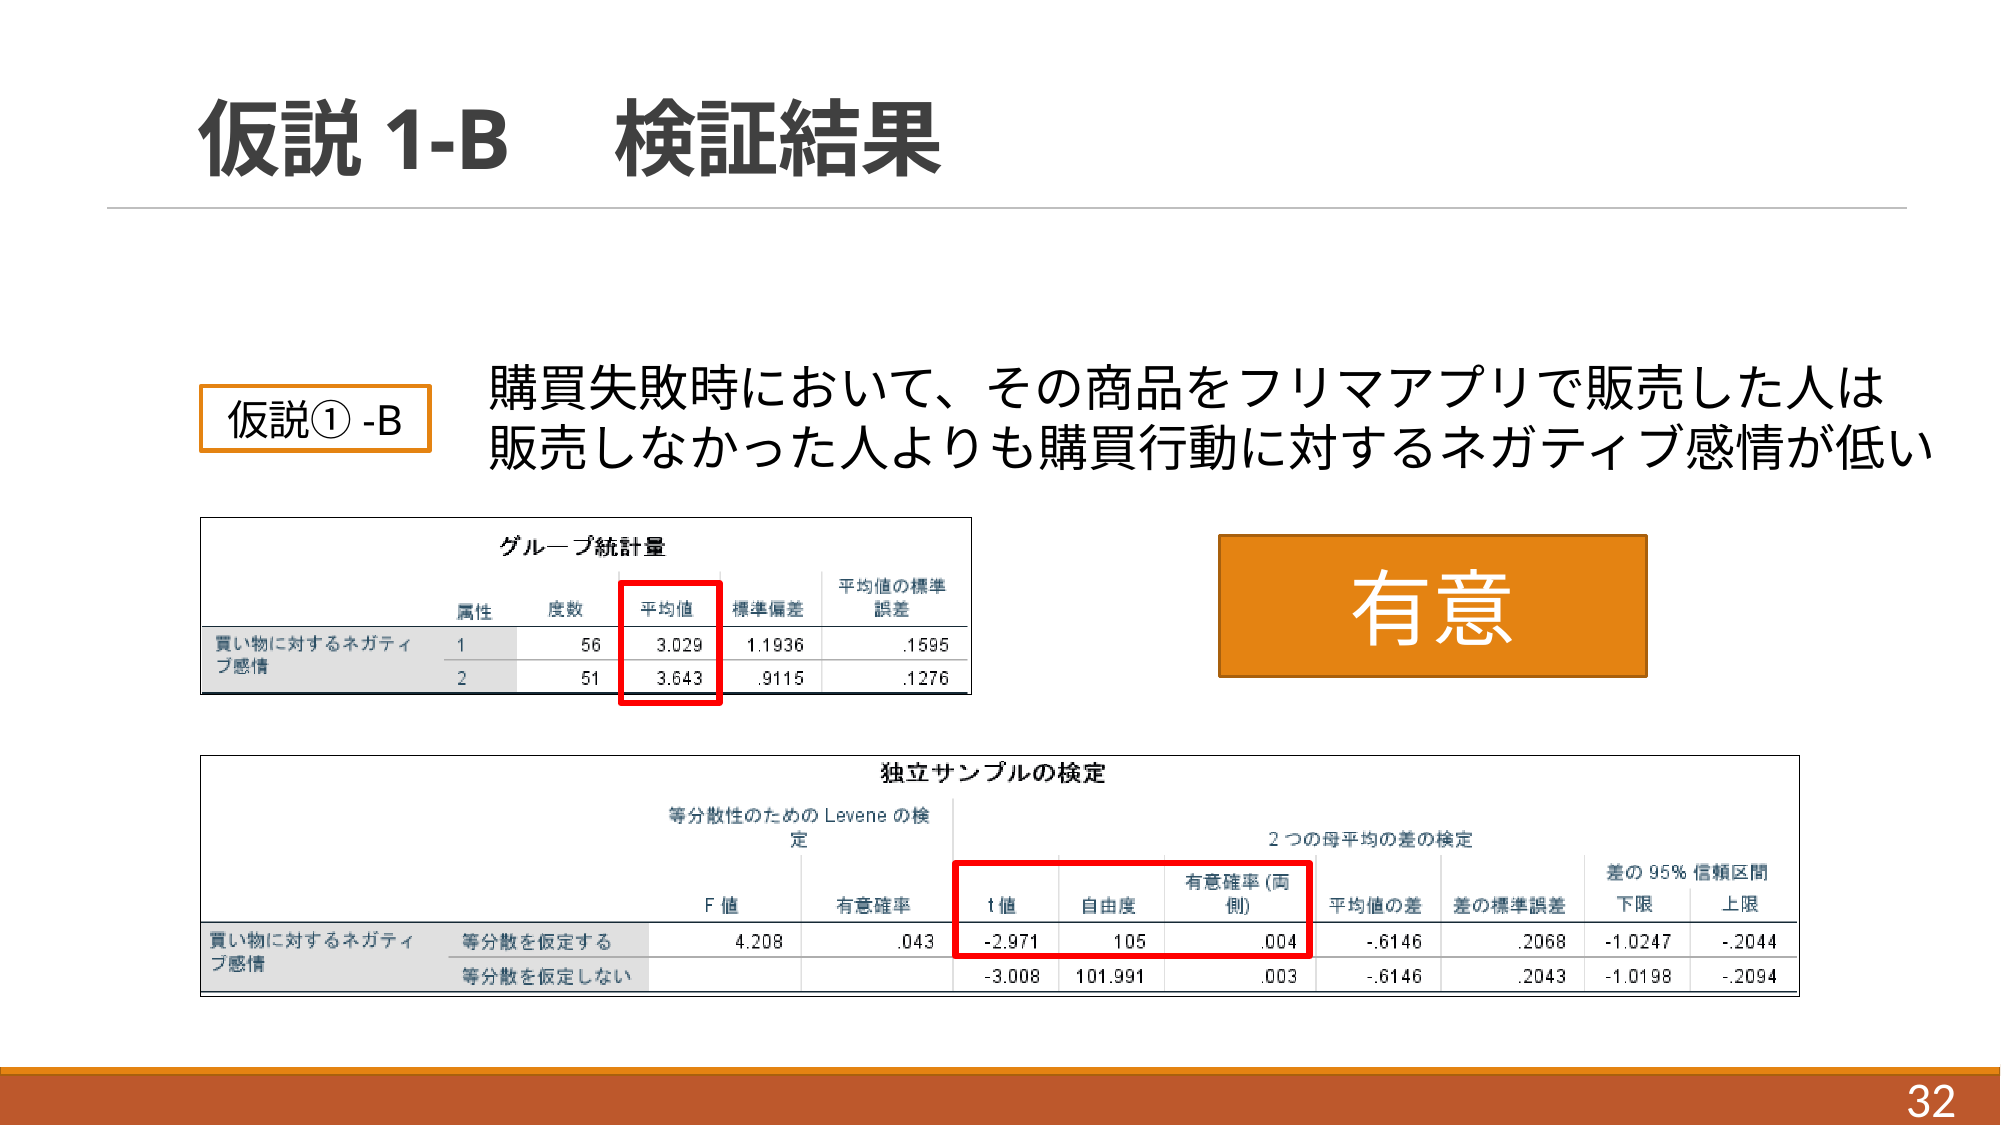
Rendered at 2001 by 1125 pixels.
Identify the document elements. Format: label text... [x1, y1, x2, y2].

picture [200, 516, 972, 695]
title 仮説1-B 検証結果 [182, 15, 1833, 194]
text_box 仮説①-B [200, 385, 431, 452]
slide_number 32 [1756, 1067, 1972, 1125]
text_box 有意 [1218, 534, 1648, 678]
text_box 購買失敗時において、その商品をフリマアプリで販売した人は 販売しなかった人よりも購買行動に対するネガティブ感情が低い [474, 349, 1952, 485]
picture [200, 755, 1800, 997]
